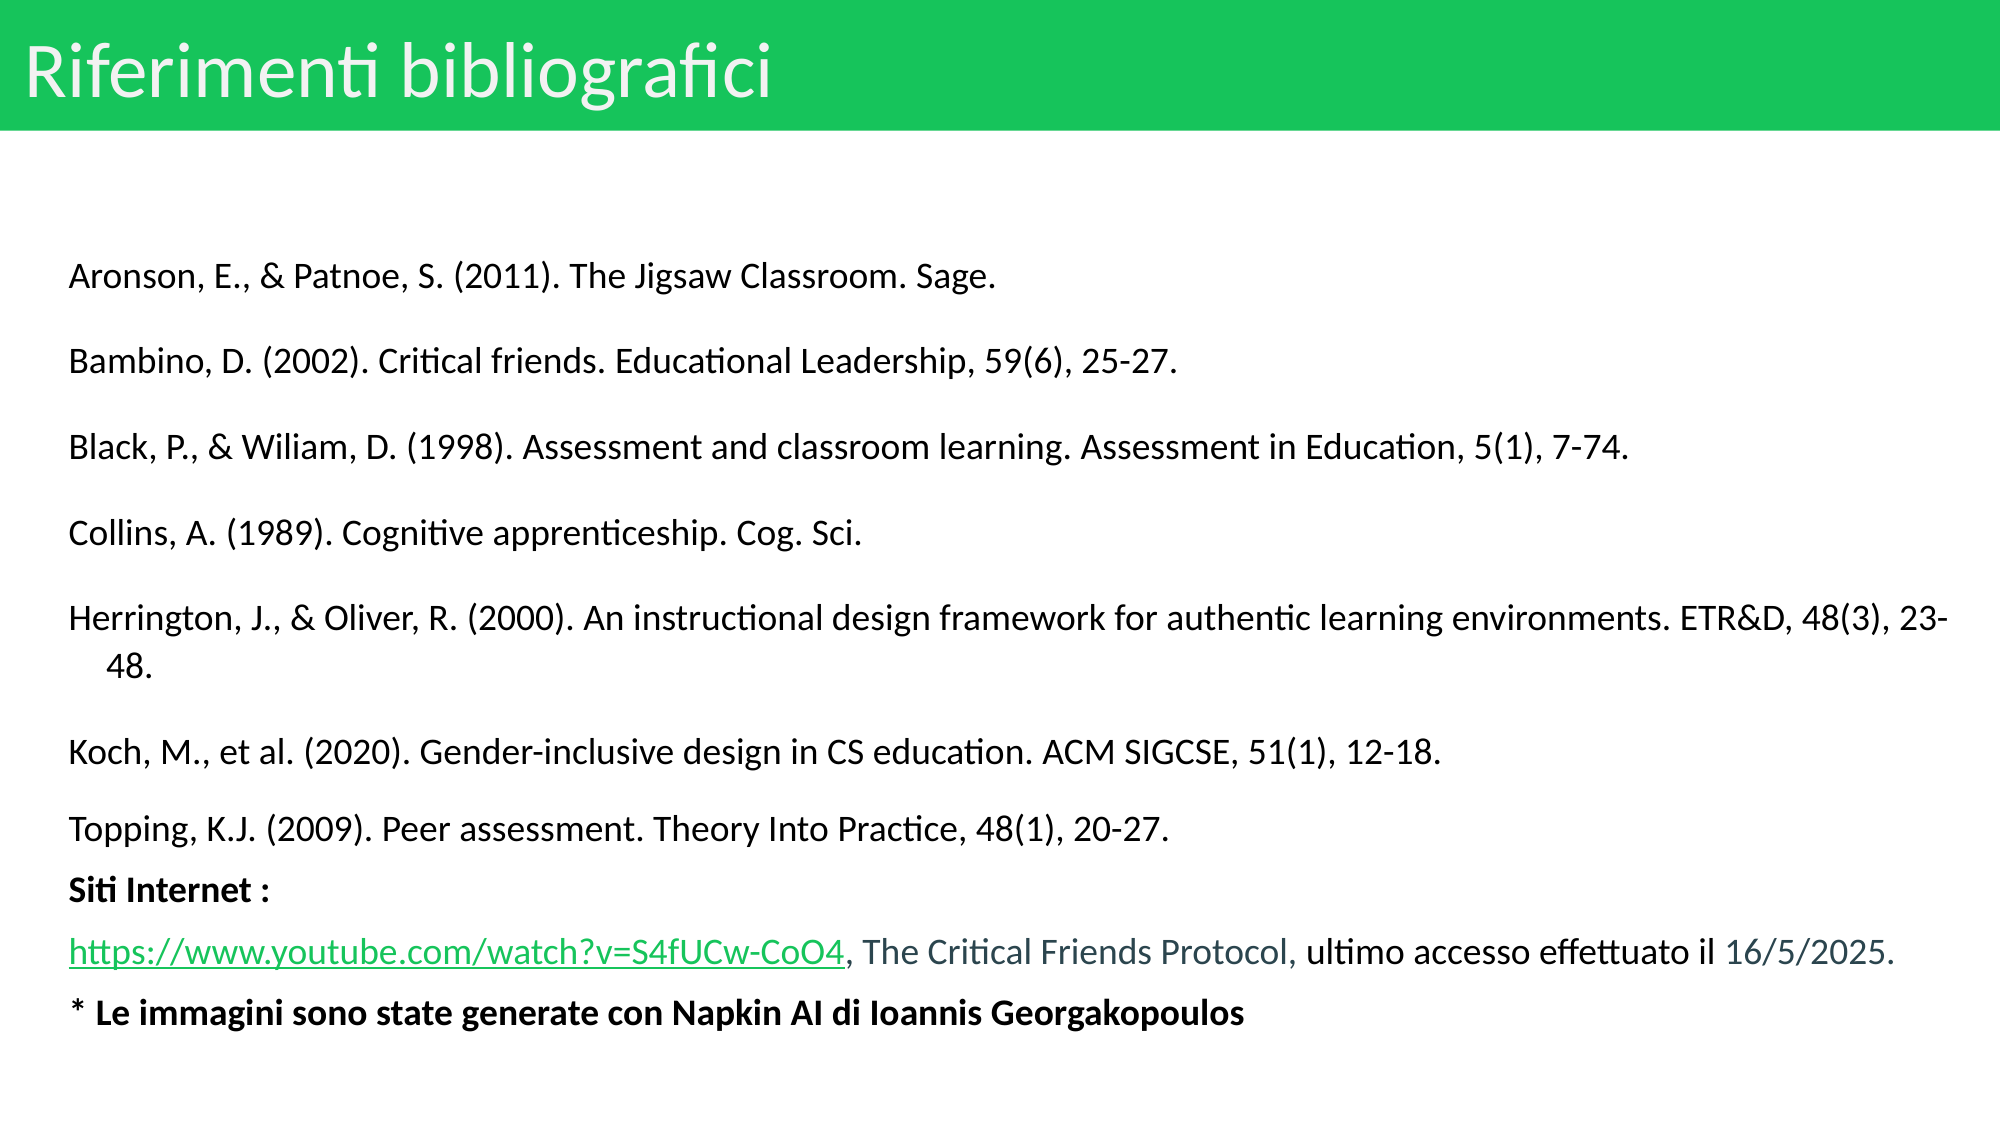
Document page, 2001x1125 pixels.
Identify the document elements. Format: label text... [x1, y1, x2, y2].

title Riferimenti bibliografici [16, 13, 1976, 131]
list Aronson, E., & Patnoe, S. (2011). The Jigsaw Classroom. Sage. Bambino, D. (2002). Critical friends. Educational Leadership, 59(6), 25-27. Black, P., & Wiliam, D. (1998). Assessment and classroom learning. Assessment in Education, 5(1), 7-74. Collins, A. (1989). Cognitive apprenticeship. Cog. Sci. Herrington, J., & Oliver, R. (2000). An instructional design framework for authentic learning environments. ETR&D, 48(3), 23-48. Koch, M., et al. (2020). Gender-inclusive design in CS education. ACM SIGCSE, 51(1), 12-18. Topping, K.J. (2009). Peer assessment. Theory Into Practice, 48(1), 20-27. Siti Internet : https://www.youtube.com/watch?v=S4fUCw-CoO4, The Critical Friends Protocol, ultimo accesso effettuato il 16/5/2025. * Le immagini sono state generate con Napkin AI di Ioannis Georgakopoulos [16, 239, 1976, 1108]
